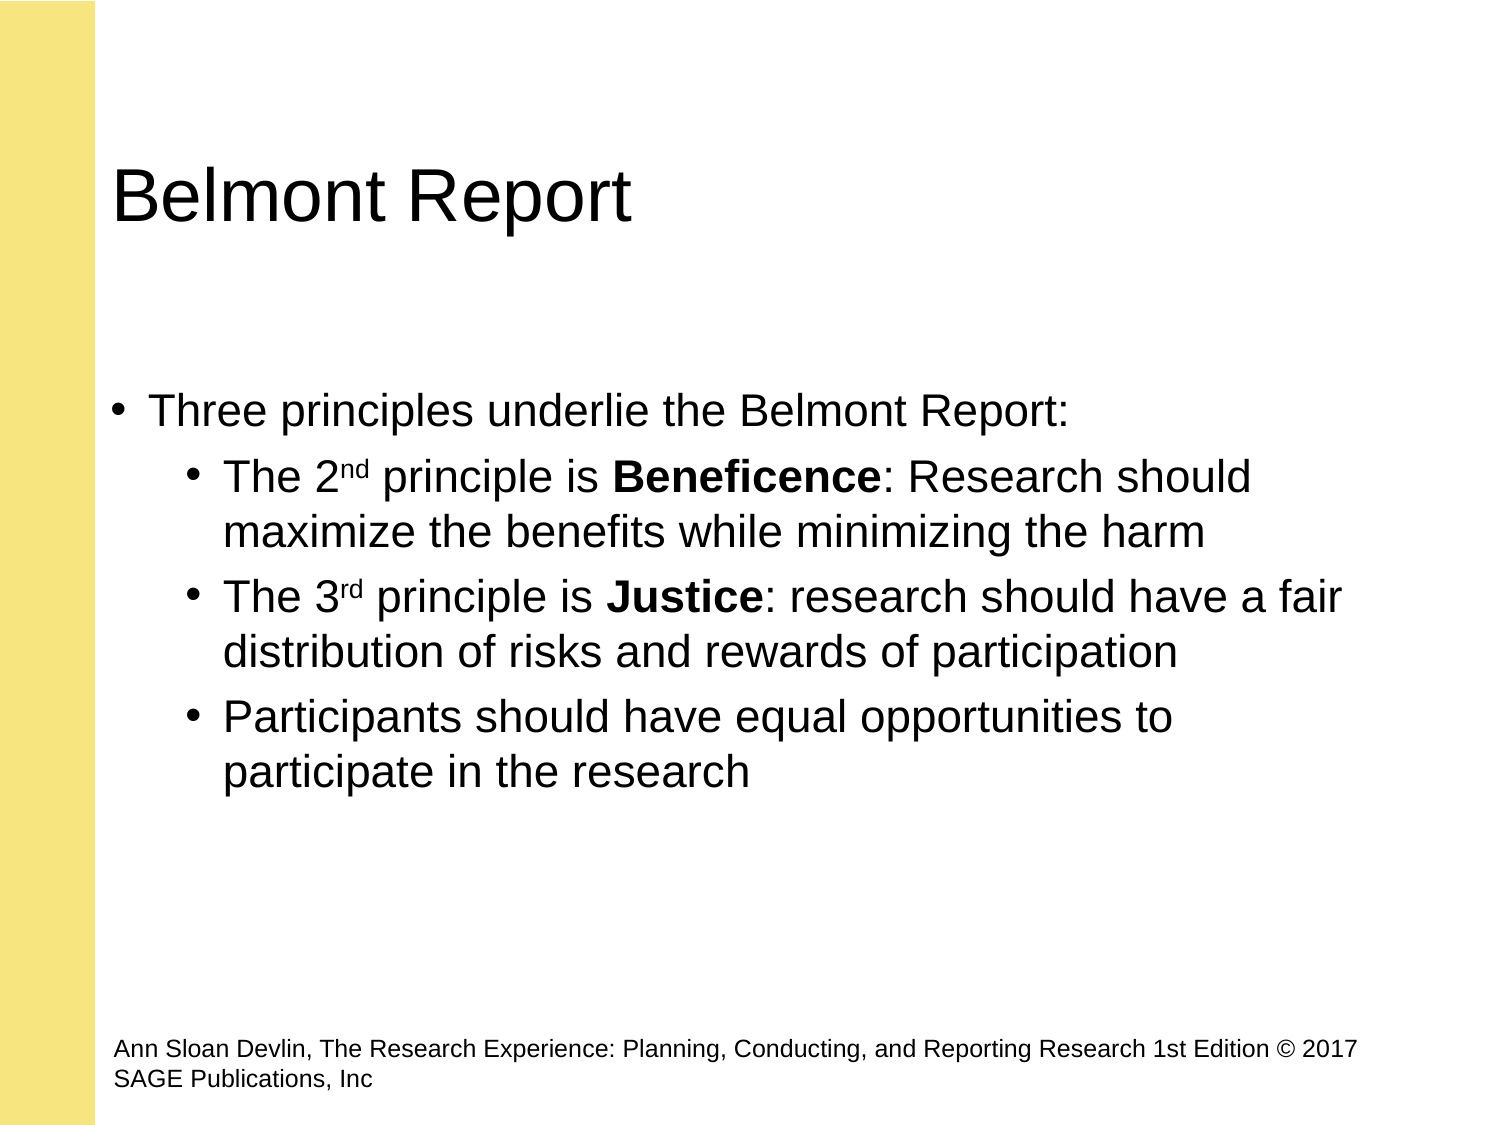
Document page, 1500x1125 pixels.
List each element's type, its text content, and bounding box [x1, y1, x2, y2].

title Belmont Report [96, 138, 669, 257]
picture [0, 1, 96, 1125]
list Three principles underlie the Belmont Report: The 2nd principle is Beneficence: Research should maximize the benefits while minimizing the harm The 3rd principle is Justice: research should have a fair distribution of risks and rewards of participation Participants should have equal opportunities to participate in the research [95, 373, 1406, 892]
